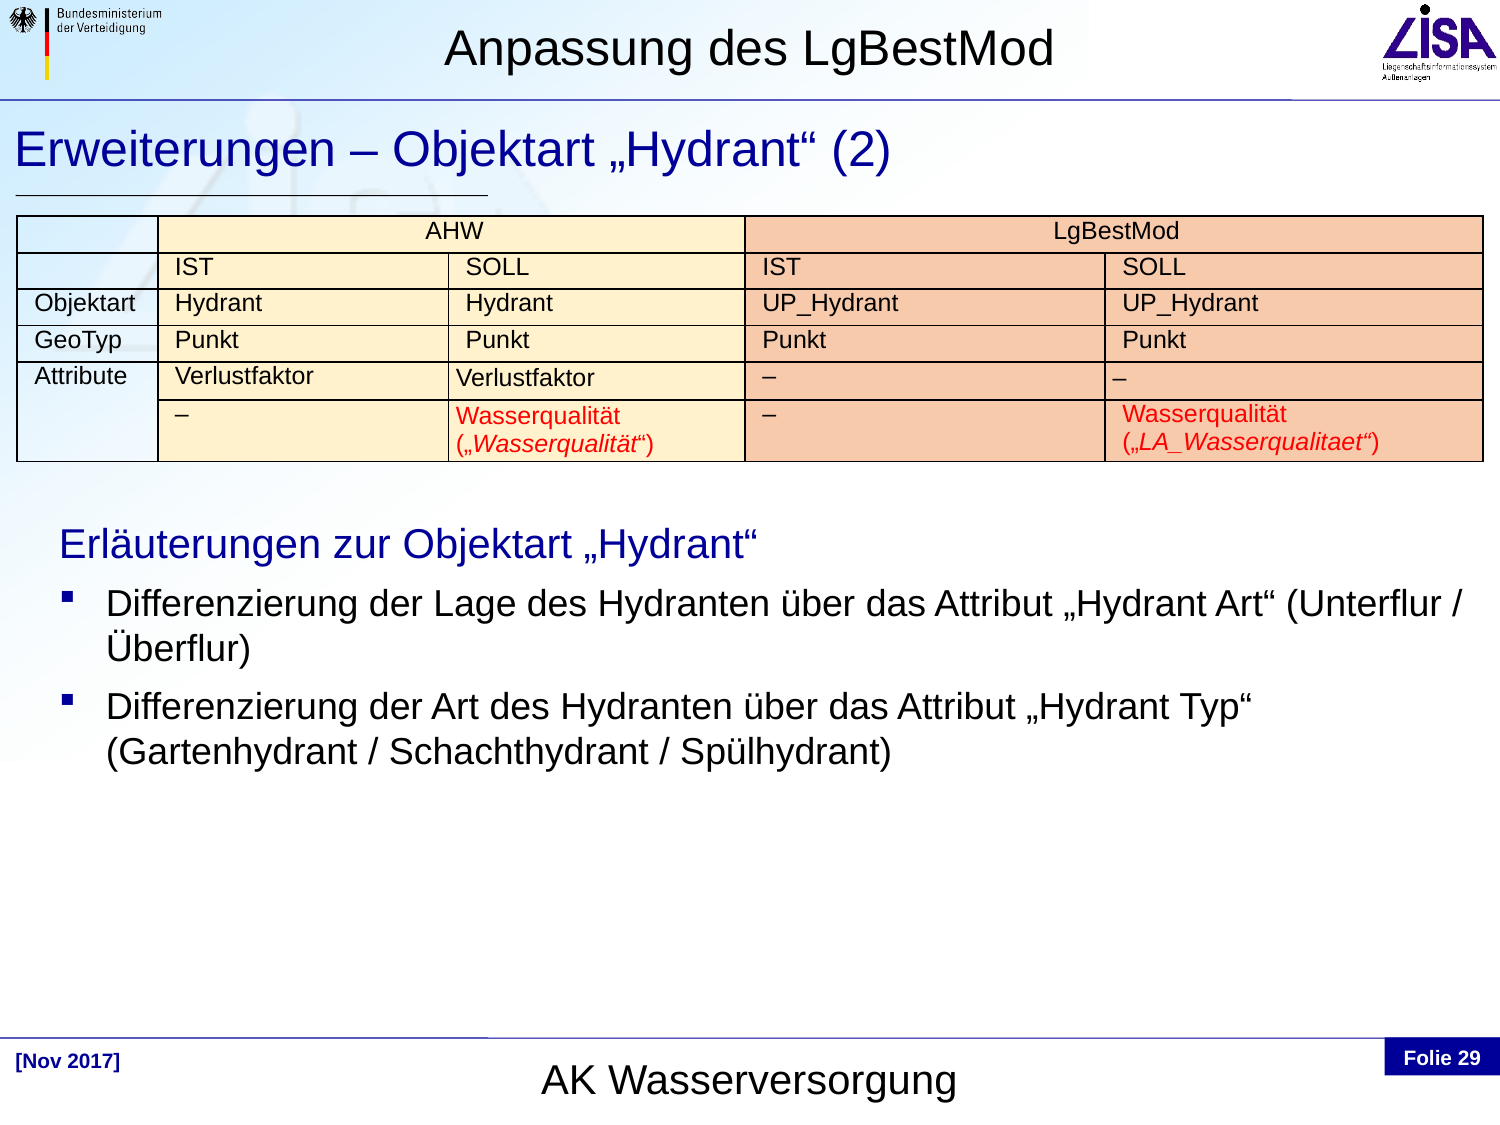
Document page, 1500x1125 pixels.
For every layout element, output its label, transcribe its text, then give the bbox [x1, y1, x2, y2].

table_cell Objektart [18, 290, 157, 325]
table_header [18, 217, 157, 252]
table_cell – [1106, 363, 1482, 399]
table_header LgBestMod [746, 217, 1482, 252]
table_cell Wasserqualität („LA_Wasserqualitaet“) [1106, 401, 1482, 461]
table_cell – [159, 401, 448, 461]
text_box Erweiterungen – Objektart „Hydrant“ (2) [0, 108, 1500, 184]
text_box Erläuterungen zur Objektart „Hydrant“ Differenzierung der Lage des Hydranten über das Attribut „Hydrant Art“ (Unterflur / Überflur) Differenzierung der Art des Hydranten über das Attribut „Hydrant Typ“ (Gartenhydrant / Schachthydrant / Spülhydrant) [0, 509, 1500, 780]
table_cell Hydrant [159, 290, 448, 325]
table_cell IST [746, 254, 1104, 288]
table_cell UP_Hydrant [1106, 290, 1482, 325]
picture [0, 0, 1089, 99]
table_cell SOLL [449, 254, 744, 288]
table_cell – [746, 363, 1104, 399]
picture [0, 184, 1089, 509]
table_cell IST [159, 254, 448, 288]
table_cell Attribute [18, 363, 157, 400]
table_cell Wasserqualität („Wasserqualität“) [449, 401, 744, 461]
table_header AHW [159, 217, 744, 252]
table_cell Verlustfaktor [449, 363, 744, 399]
table_cell GeoTyp [18, 326, 157, 361]
table_cell UP_Hydrant [746, 290, 1104, 325]
table_cell – [746, 401, 1104, 461]
picture [1382, 3, 1497, 83]
table_cell Punkt [159, 326, 448, 361]
table_cell [18, 254, 157, 288]
table_cell Verlustfaktor [159, 363, 448, 399]
table_cell Hydrant [449, 290, 744, 325]
table_cell Punkt [1106, 326, 1482, 361]
table_cell SOLL [1106, 254, 1482, 288]
table_cell Punkt [449, 326, 744, 361]
picture [0, 101, 1089, 108]
table_cell Punkt [746, 326, 1104, 361]
table_cell [18, 400, 157, 461]
